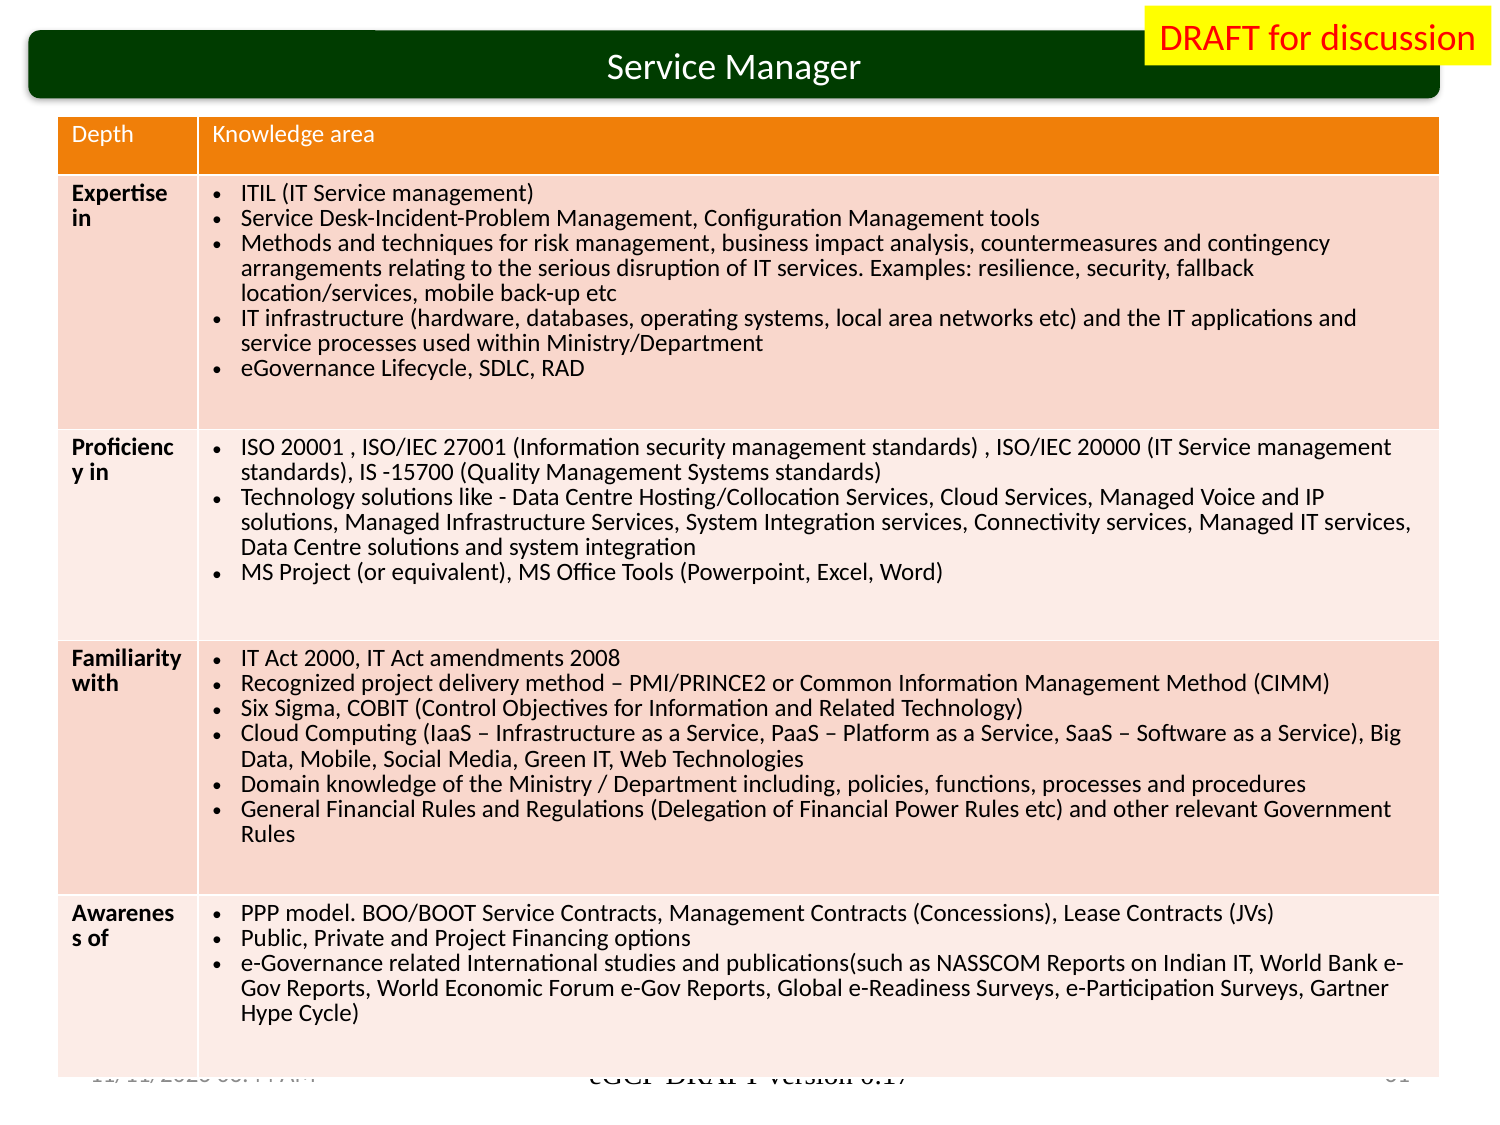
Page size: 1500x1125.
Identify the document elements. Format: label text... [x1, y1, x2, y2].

table_header Knowledge area [199, 117, 1439, 174]
slide_number 61 [1074, 1042, 1425, 1103]
table_cell ITIL (IT Service management) Service Desk-Incident-Problem Management, Configuration Management tools Methods and techniques for risk management, business impact analysis, countermeasures and contingency arrangements relating to the serious disruption of IT services. Examples: resilience, security, fallback location/services, mobile back-up etc IT infrastructure (hardware, databases, operating systems, local area networks etc) and the IT applications and service processes used within Ministry/Department eGovernance Lifecycle, SDLC, RAD [199, 176, 1439, 429]
table_cell IT Act 2000, IT Act amendments 2008 Recognized project delivery method – PMI/PRINCE2 or Common Information Management Method (CIMM) Six Sigma, COBIT (Control Objectives for Information and Related Technology) Cloud Computing (IaaS – Infrastructure as a Service, PaaS – Platform as a Service, SaaS – Software as a Service), Big Data, Mobile, Social Media, Green IT, Web Technologies Domain knowledge of the Ministry / Department including, policies, functions, processes and procedures General Financial Rules and Regulations (Delegation of Financial Power Rules etc) and other relevant Government Rules [199, 641, 1439, 894]
table_cell PPP model. BOO/BOOT Service Contracts, Management Contracts (Concessions), Lease Contracts (JVs) Public, Private and Project Financing options e-Governance related International studies and publications(such as NASSCOM Reports on Indian IT, World Bank e-Gov Reports, World Economic Forum e-Gov Reports, Global e-Readiness Surveys, e-Participation Surveys, Gartner Hype Cycle) [199, 896, 1439, 1077]
table_header Depth [58, 117, 197, 174]
footer eGCF DRAFT version 0.17 [512, 1042, 988, 1103]
text_box DRAFT for discussion [1144, 5, 1492, 66]
table_cell Expertise in [58, 176, 197, 429]
table_cell Awareness of [58, 896, 197, 1077]
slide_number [75, 1042, 425, 1103]
table_cell Familiarity with [58, 641, 197, 894]
table_cell ISO 20001 , ISO/IEC 27001 (Information security management standards) , ISO/IEC 20000 (IT Service management standards), IS -15700 (Quality Management Systems standards) Technology solutions like - Data Centre Hosting/Collocation Services, Cloud Services, Managed Voice and IP solutions, Managed Infrastructure Services, System Integration services, Connectivity services, Managed IT services, Data Centre solutions and system integration MS Project (or equivalent), MS Office Tools (Powerpoint, Excel, Word) [199, 430, 1439, 640]
text_box Service Manager [27, 29, 1441, 100]
table_cell Proficiency in [58, 430, 197, 640]
